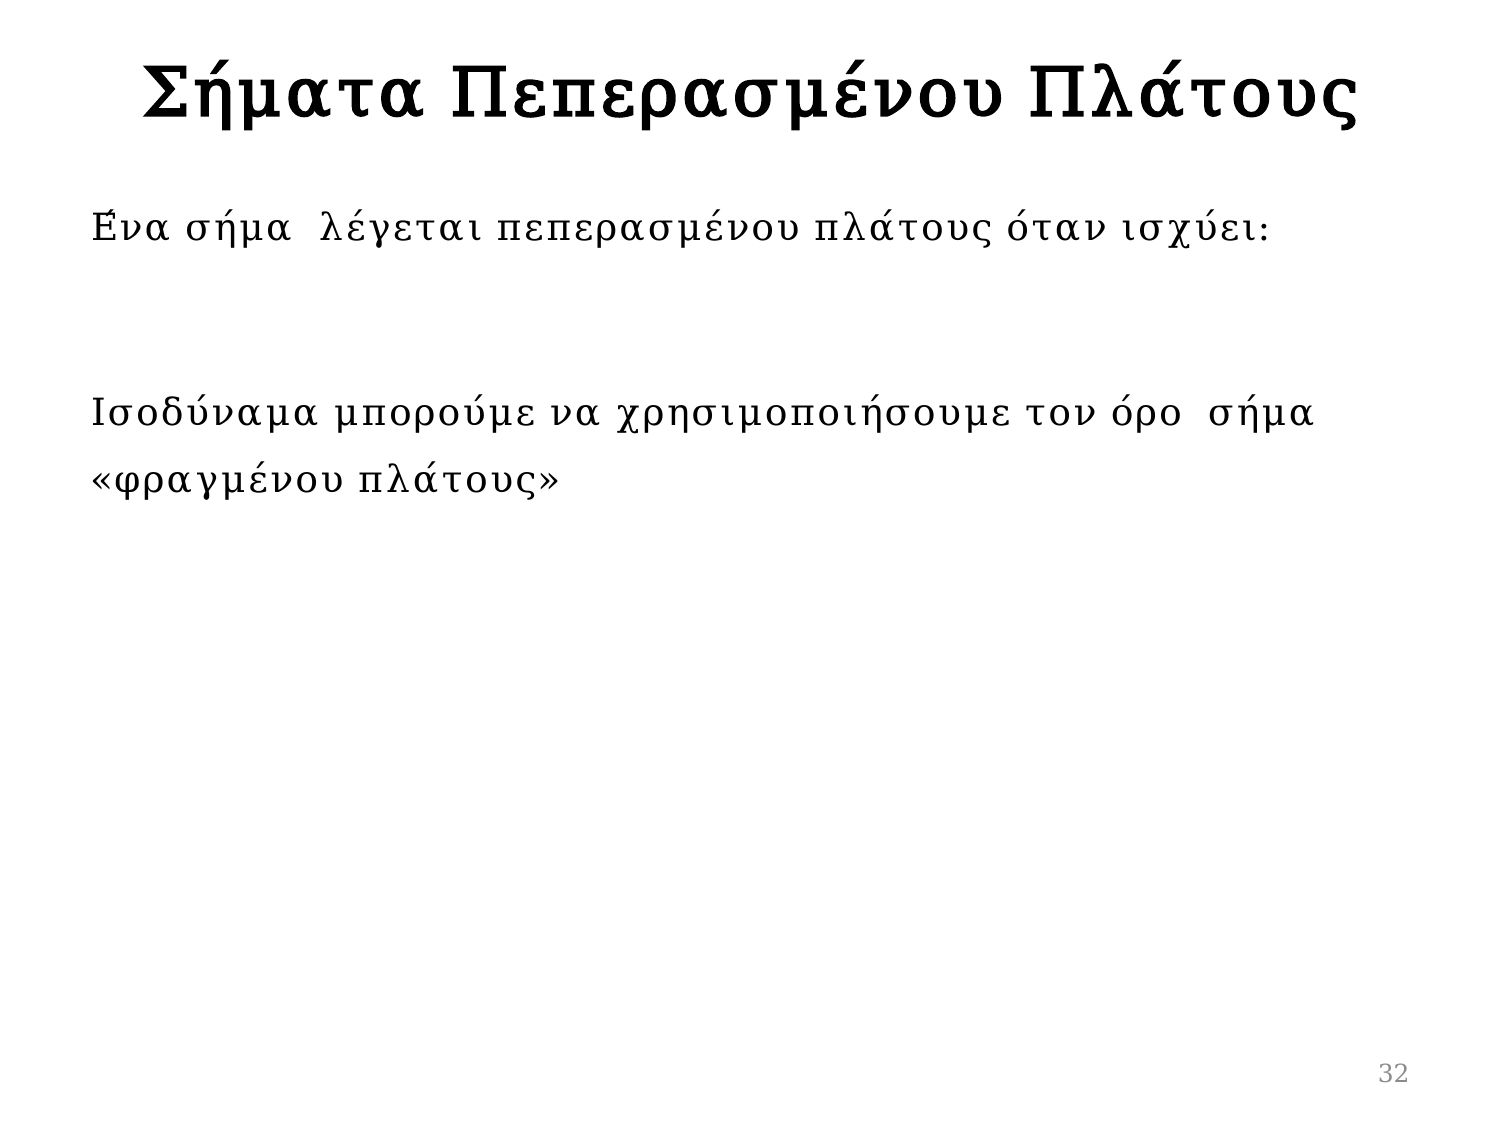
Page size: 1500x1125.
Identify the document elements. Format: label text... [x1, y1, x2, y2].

title Σήματα Πεπερασμένου Πλάτους [75, 19, 1425, 159]
slide_number 32 [1222, 1042, 1425, 1103]
